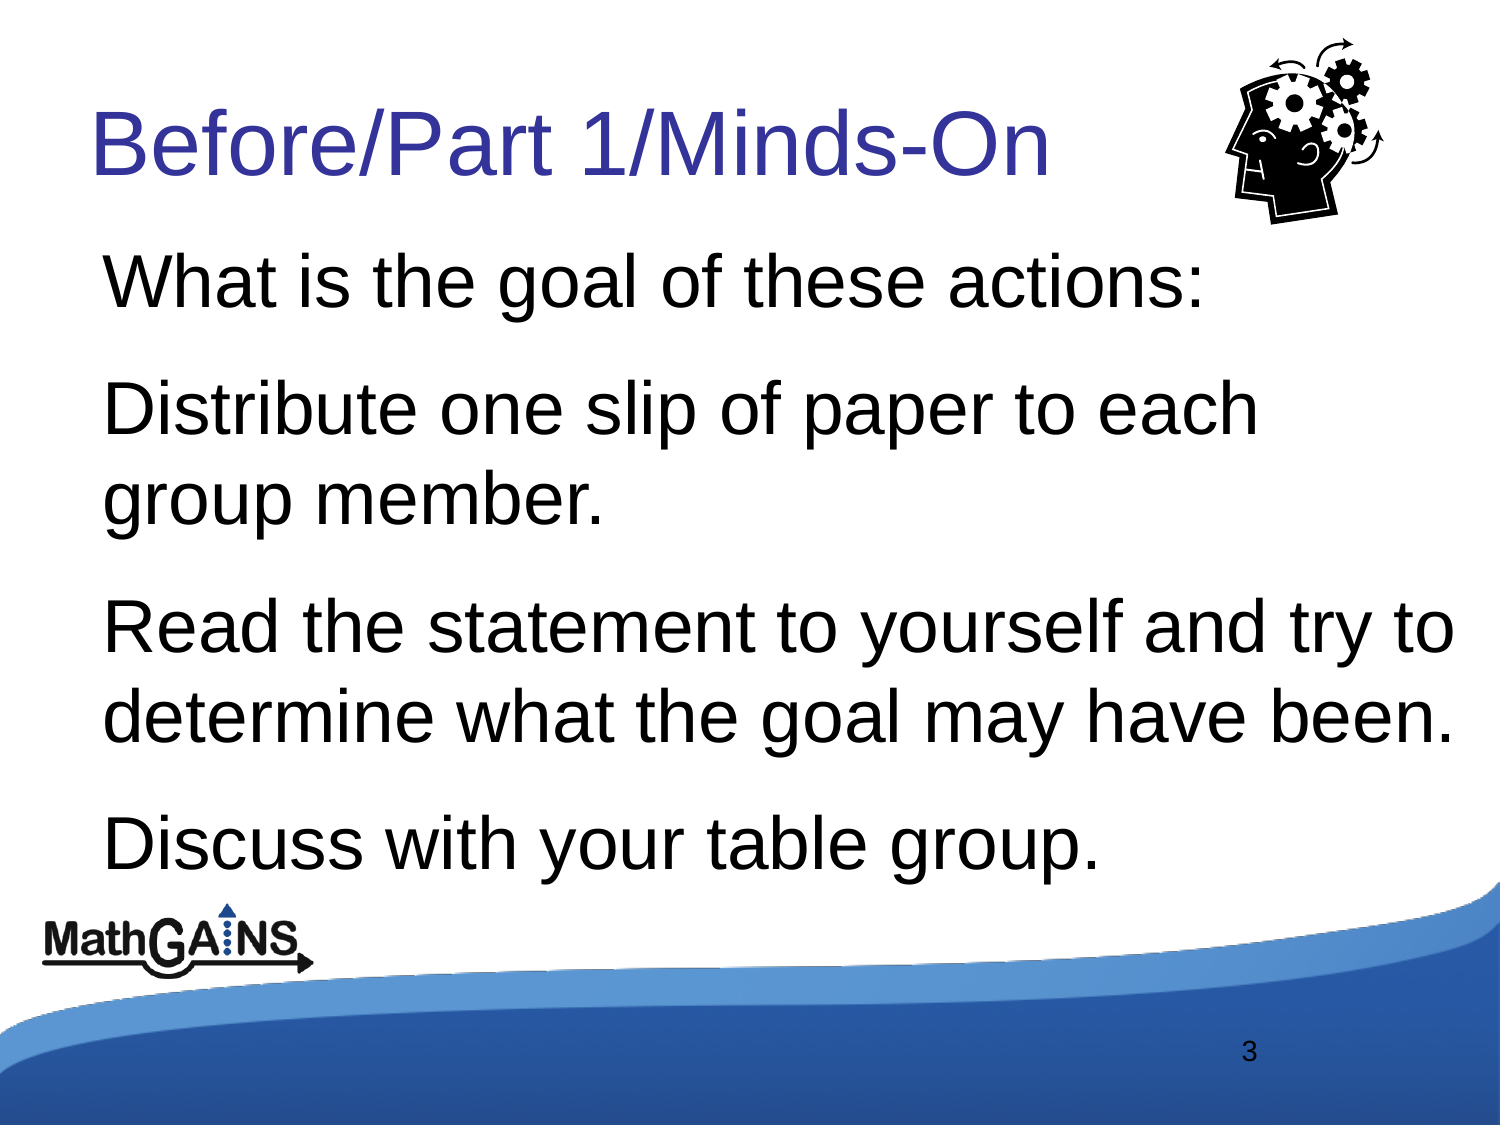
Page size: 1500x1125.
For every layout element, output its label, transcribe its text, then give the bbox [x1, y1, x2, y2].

picture [0, 878, 1500, 1125]
title Before/Part 1/Minds-On [74, 14, 1426, 263]
text_box What is the goal of these actions: Distribute one slip of paper to each group member. Read the statement to yourself and try to determine what the goal may have been. Discuss with your table group. [87, 224, 1475, 876]
picture [1224, 37, 1385, 225]
